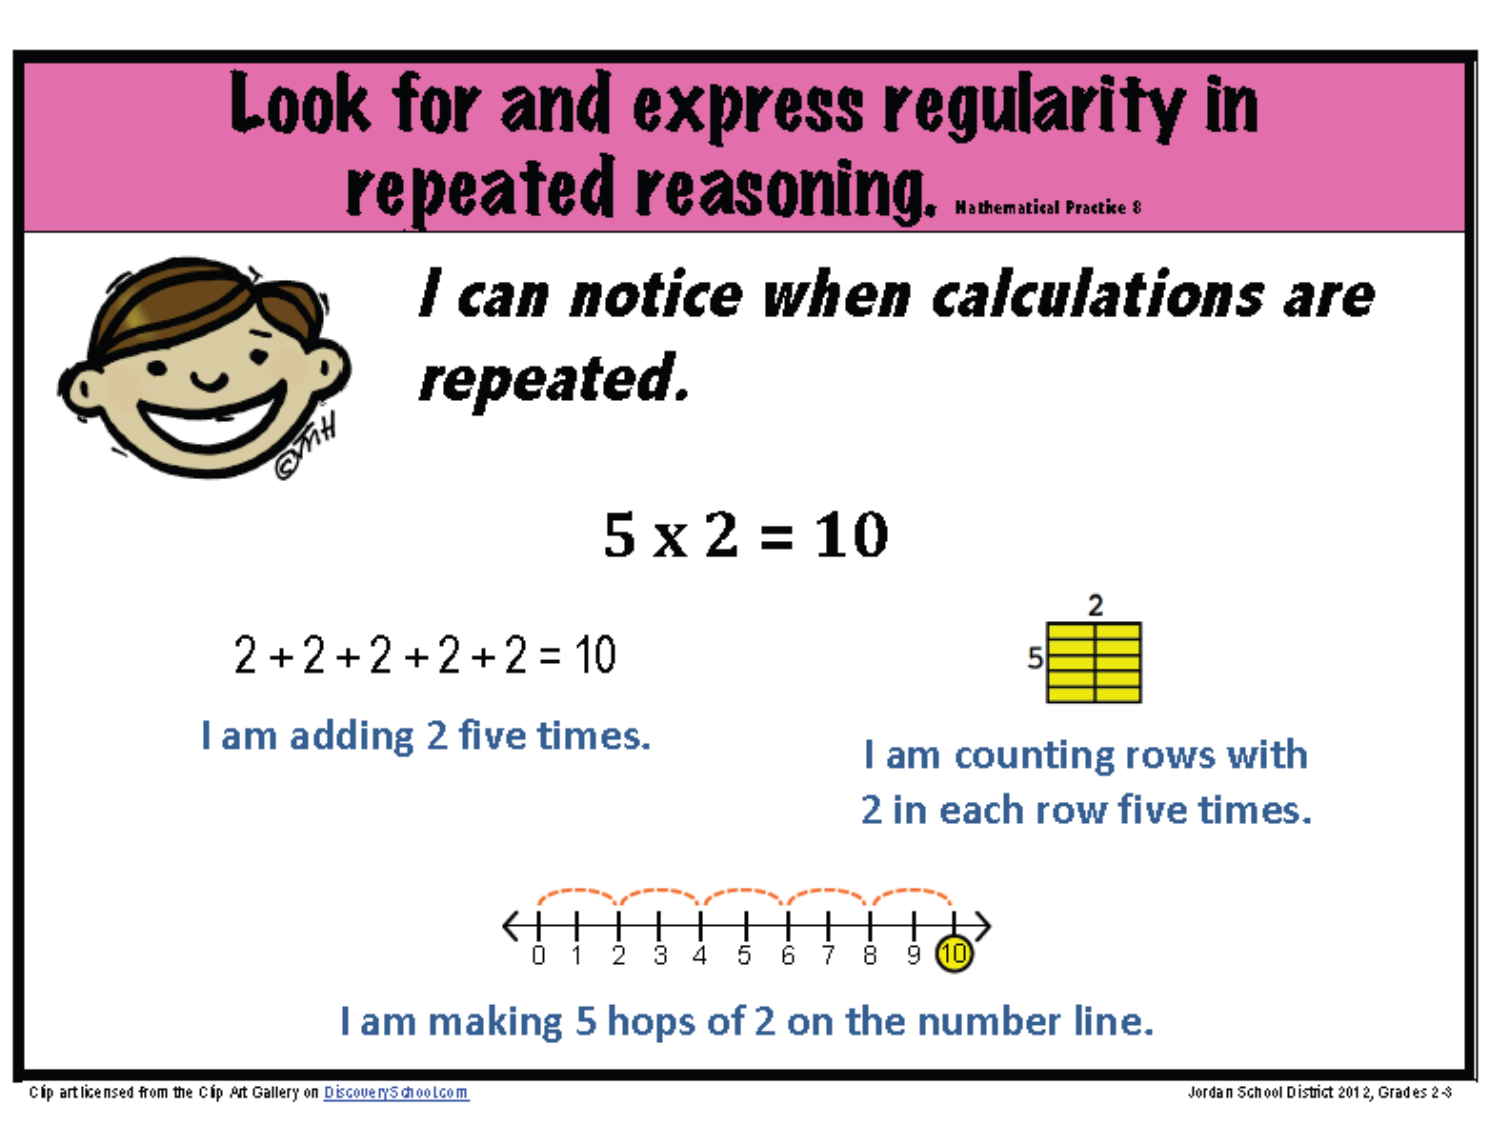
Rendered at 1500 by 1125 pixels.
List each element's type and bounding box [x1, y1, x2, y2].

list [0, 37, 1488, 1125]
